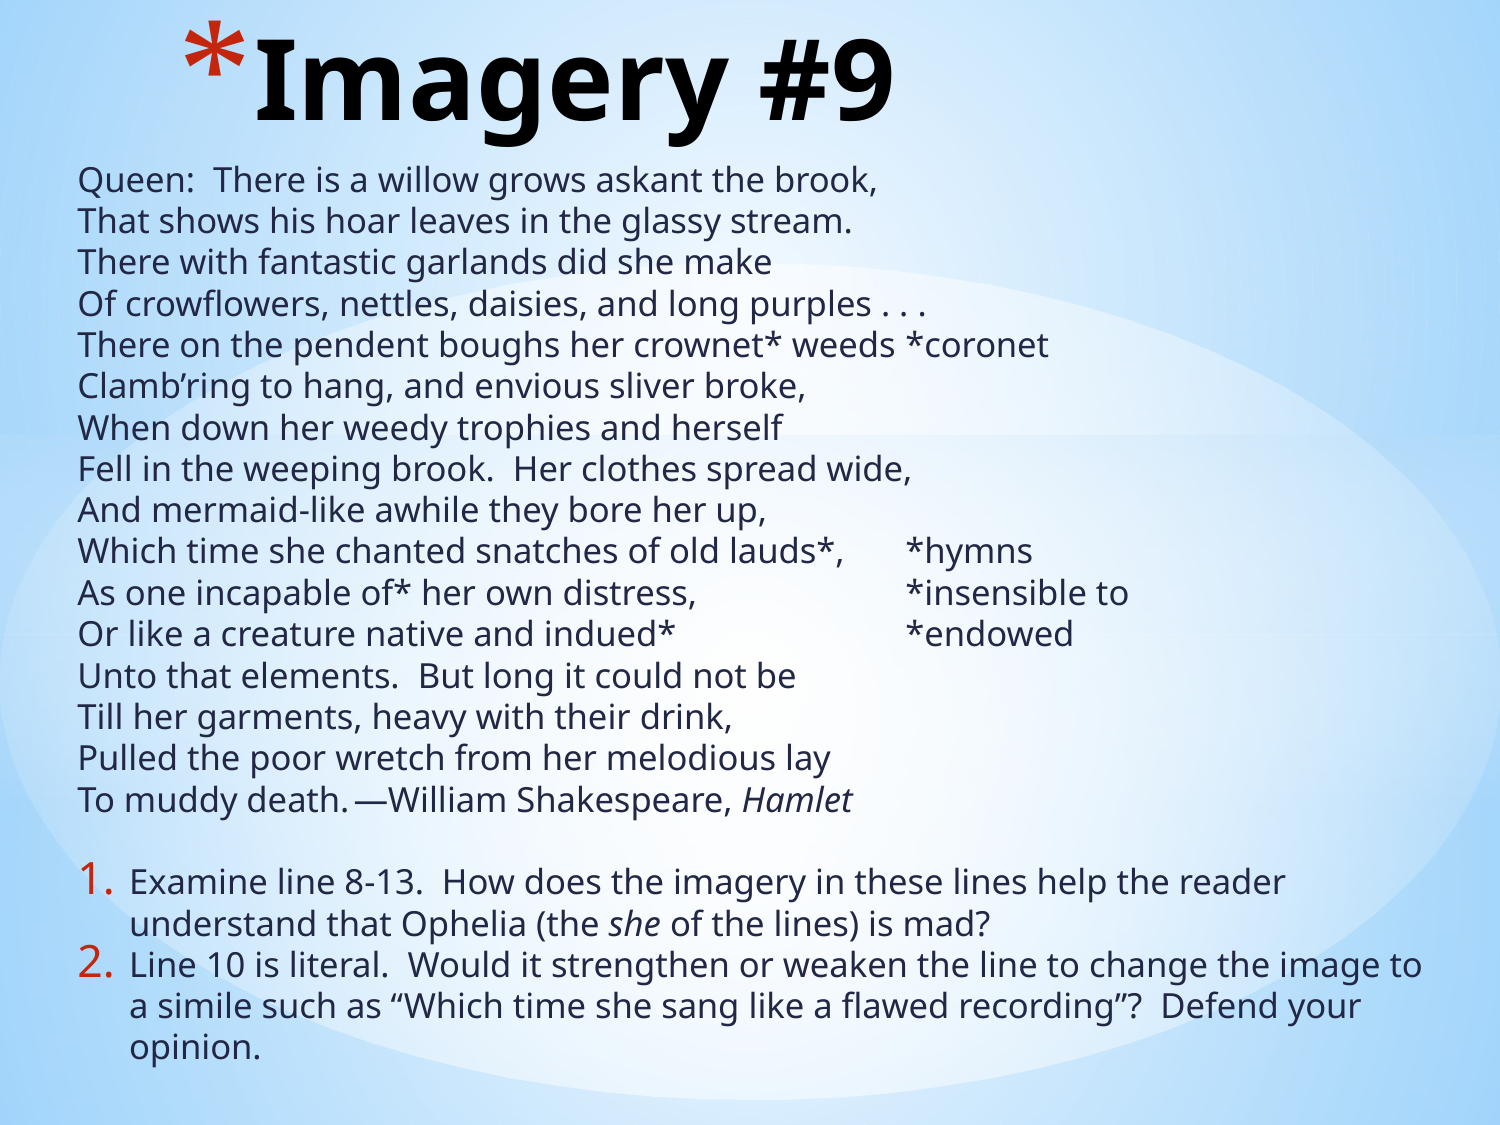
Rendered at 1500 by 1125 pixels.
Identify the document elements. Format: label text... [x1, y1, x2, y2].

subtitle Queen: There is a willow grows askant the brook, That shows his hoar leaves in the glassy stream. There with fantastic garlands did she make Of crowflowers, nettles, daisies, and long purples . . . There on the pendent boughs her crownet* weeds *coronet Clamb’ring to hang, and envious sliver broke, When down her weedy trophies and herself Fell in the weeping brook. Her clothes spread wide, And mermaid-like awhile they bore her up, Which time she chanted snatches of old lauds*, *hymns As one incapable of* her own distress, *insensible to Or like a creature native and indued* *endowed Unto that elements. But long it could not be Till her garments, heavy with their drink, Pulled the poor wretch from her melodious lay To muddy death. —William Shakespeare, Hamlet Examine line 8-13. How does the imagery in these lines help the reader understand that Ophelia (the she of the lines) is mad? Line 10 is literal. Would it strengthen or weaken the line to change the image to a simile such as “Which time she sang like a flawed recording”? Defend your opinion. [62, 149, 1450, 1075]
title Imagery #9 [134, 0, 1312, 137]
